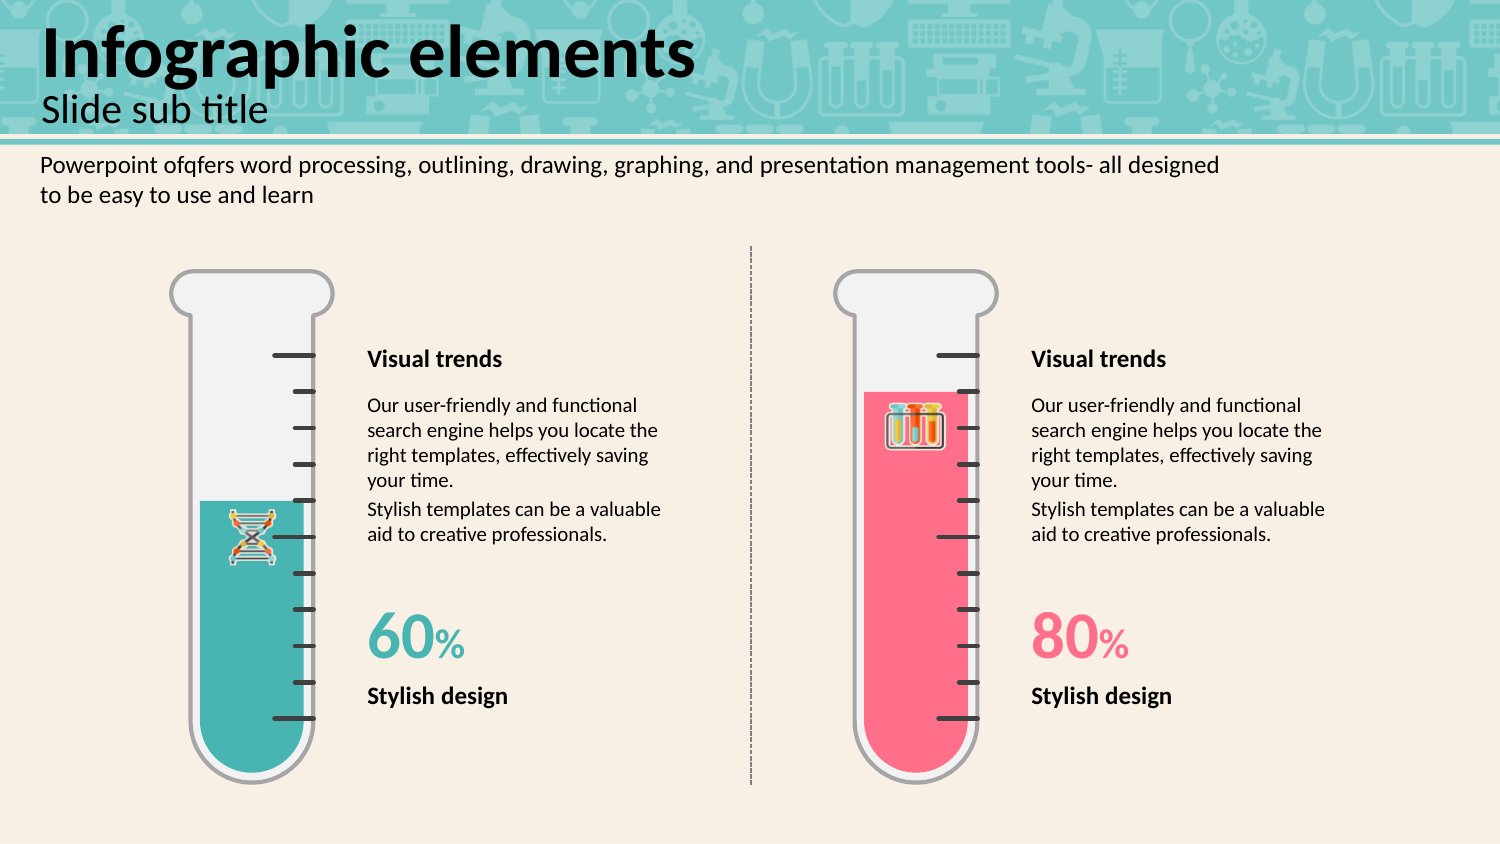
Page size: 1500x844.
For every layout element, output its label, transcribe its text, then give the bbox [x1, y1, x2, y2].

text_box [833, 269, 999, 785]
picture [0, 0, 1500, 134]
text_box Stylish design [1031, 682, 1353, 710]
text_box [938, 355, 978, 719]
text_box Stylish design [367, 682, 689, 710]
picture [225, 508, 278, 566]
text_box 80% [1031, 601, 1182, 673]
list Infographic elements [41, 19, 1365, 108]
text_box 60% [367, 601, 518, 673]
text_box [1031, 345, 1353, 511]
text_box Powerpoint ofqfers word processing, outlining, drawing, graphing, and presentation management tools- all designed to be easy to use and learn [40, 148, 1247, 209]
picture [883, 401, 947, 451]
list Slide sub title [41, 108, 1365, 146]
text_box [169, 269, 335, 785]
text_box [366, 345, 689, 511]
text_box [274, 355, 314, 719]
text_box [861, 389, 970, 775]
text_box [197, 498, 306, 775]
